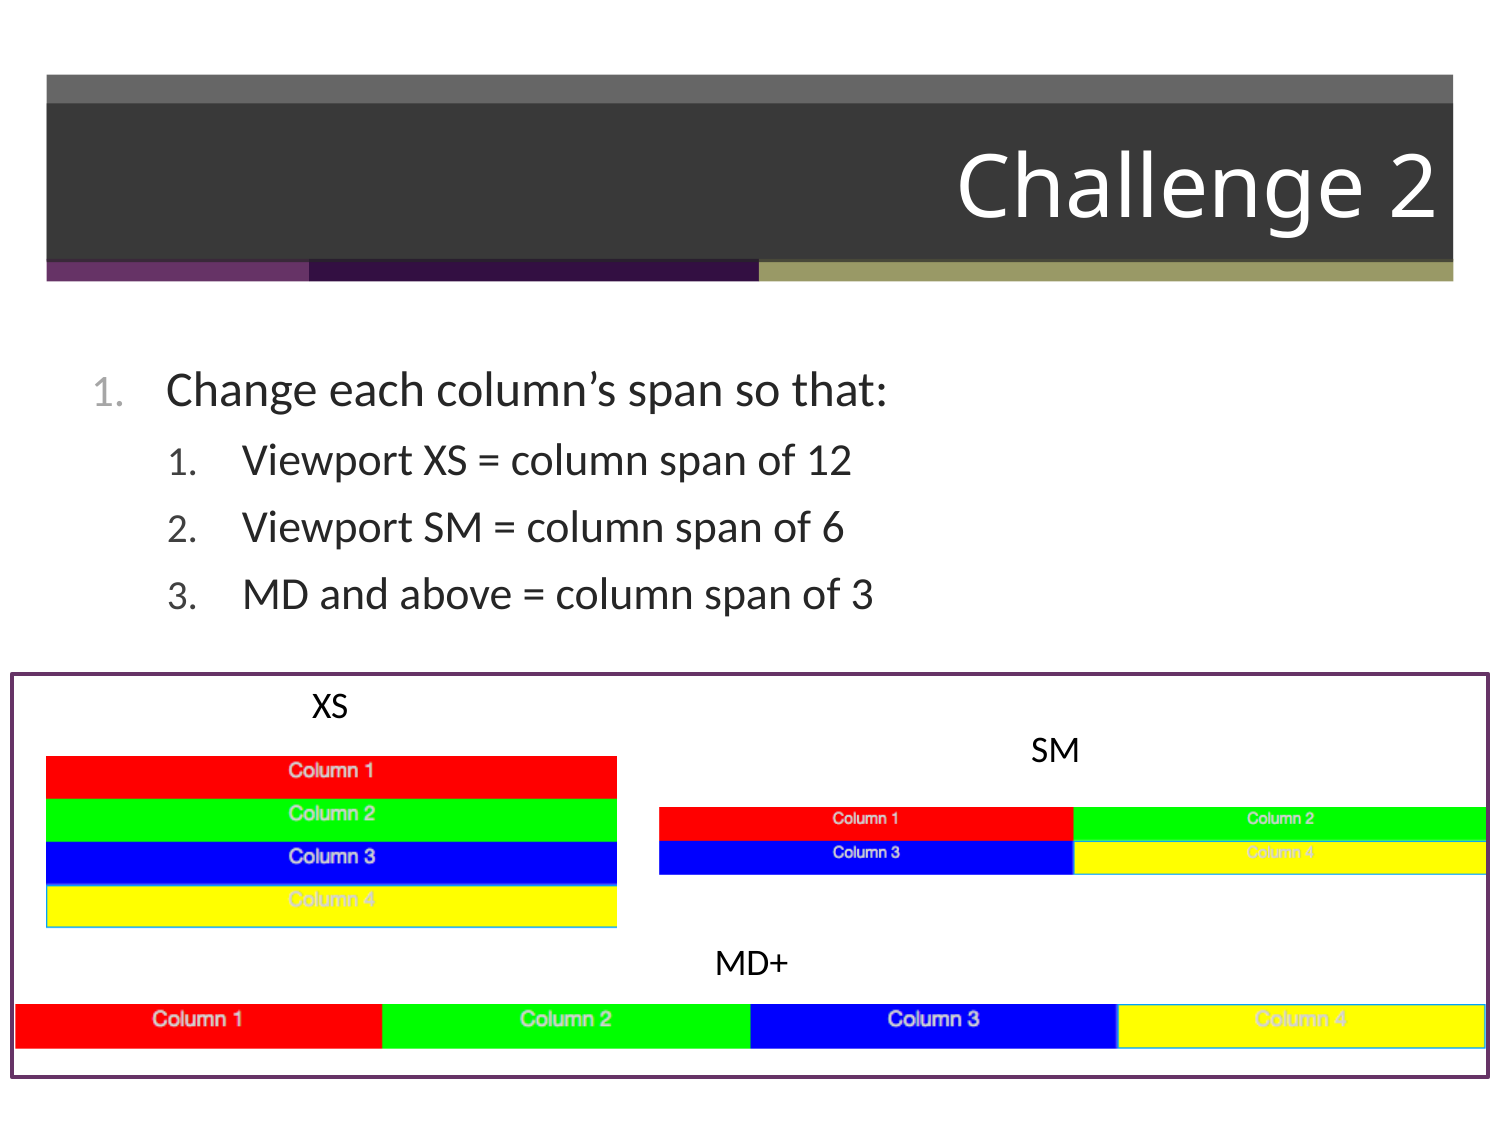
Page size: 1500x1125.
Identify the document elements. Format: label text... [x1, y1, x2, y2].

list Change each column’s span so that: Viewport XS = column span of 12 Viewport SM = column span of 6 MD and above = column span of 3 [76, 349, 1423, 672]
picture [46, 756, 618, 932]
picture [11, 1003, 1489, 1056]
text_box [10, 672, 1490, 1003]
picture [656, 807, 1489, 876]
text_box [10, 1063, 1490, 1079]
title Challenge 2 [46, 103, 1454, 263]
